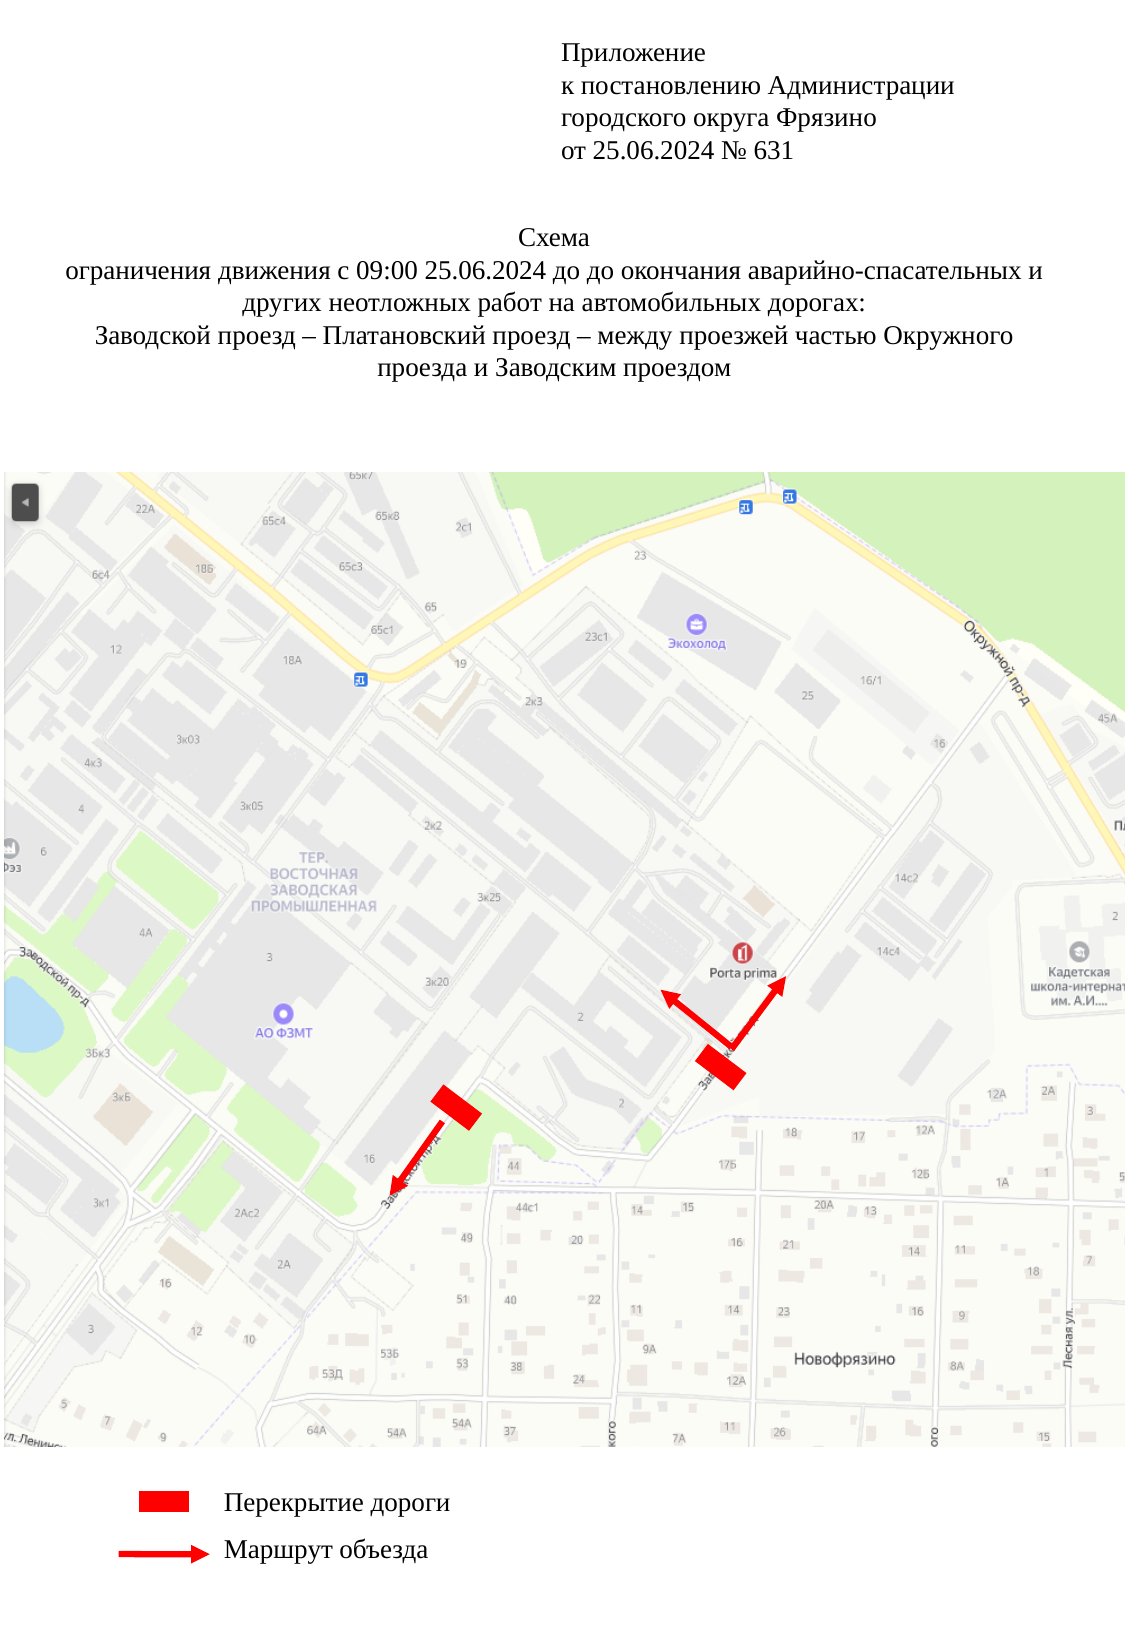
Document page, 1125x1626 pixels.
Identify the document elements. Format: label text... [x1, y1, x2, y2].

text_box [118, 1548, 209, 1561]
text_box Схема ограничения движения с 09:00 25.06.2024 до до окончания аварийно-спасательных и других неотложных работ на автомобильных дорогах: Заводской проезд – Платановский проезд – между проезжей частью Окружного проезда и Заводским проездом [34, 167, 1074, 470]
text_box Приложение к постановлению Администрации городского округа Фрязино от 25.06.2024 № 631 [546, 27, 1118, 173]
text_box Маршрут объезда [209, 1524, 511, 1572]
picture [4, 472, 1125, 1447]
text_box Перекрытие дороги [209, 1476, 547, 1524]
text_box [139, 1491, 189, 1512]
